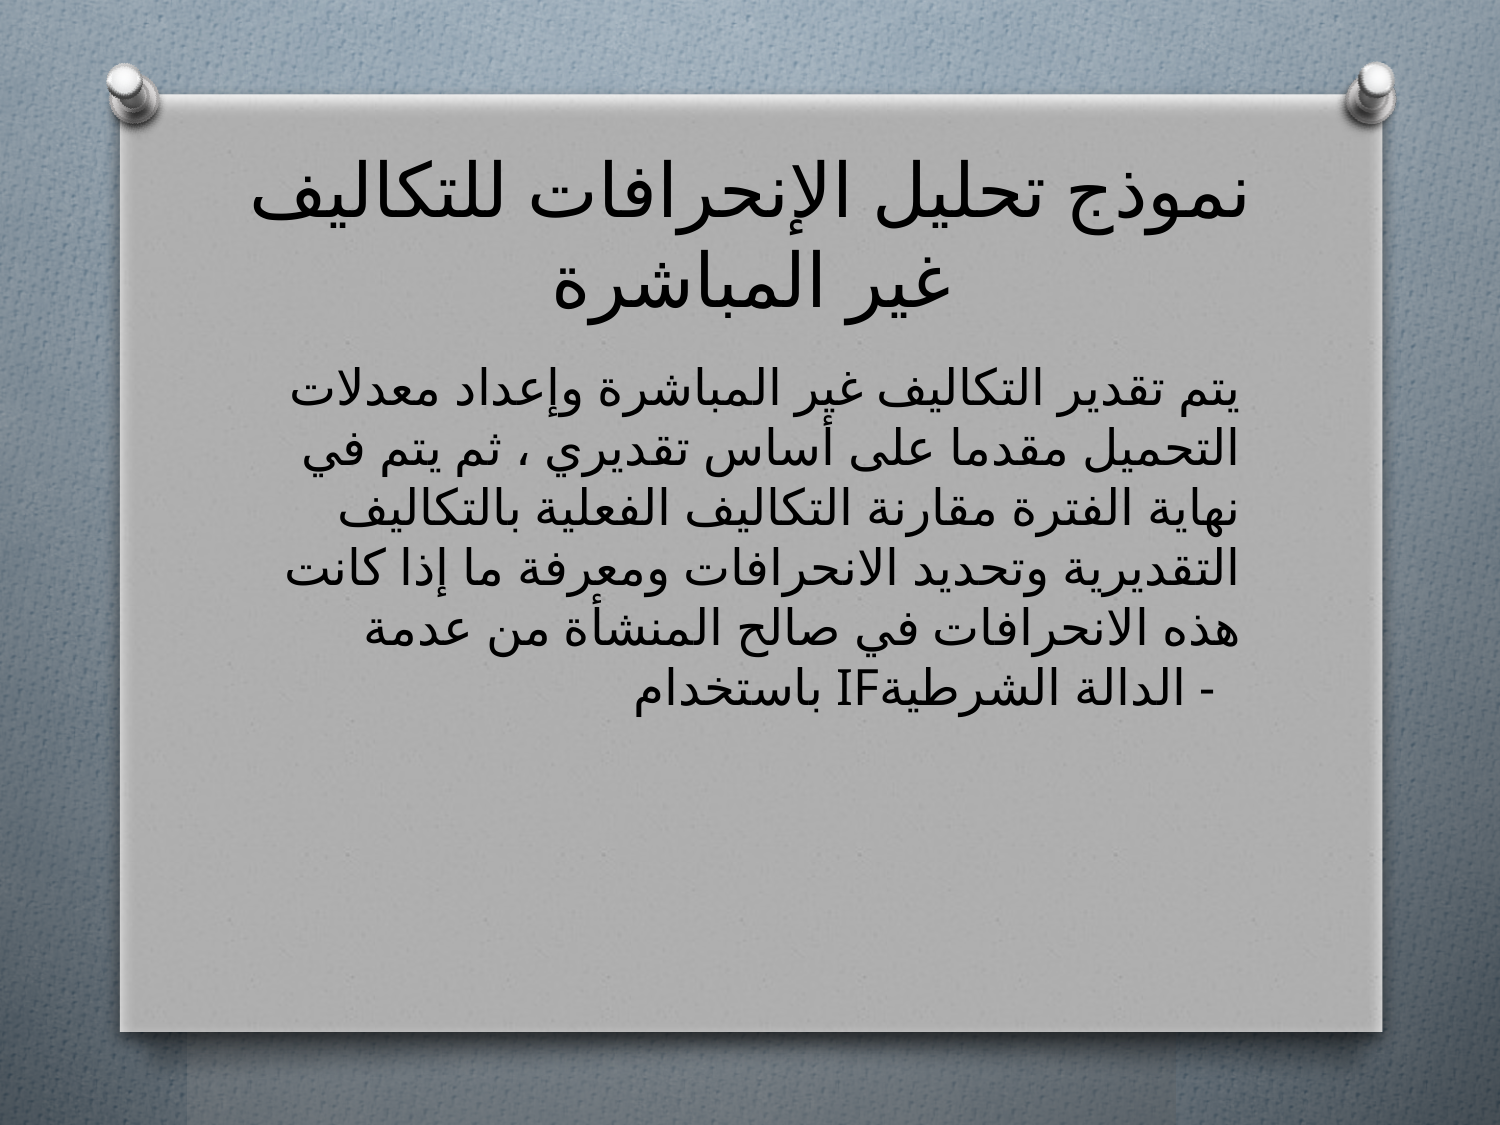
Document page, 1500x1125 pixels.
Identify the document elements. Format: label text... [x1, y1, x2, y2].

list يتم تقدير التكاليف غير المباشرة وإعداد معدلات التحميل مقدما على أساس تقديري ، ثم يتم في نهاية الفترة مقارنة التكاليف الفعلية بالتكاليف التقديرية وتحديد الانحرافات ومعرفة ما إذا كانت هذه الانحرافات في صالح المنشأة من عدمة باستخدام IFالدالة الشرطية - [240, 347, 1257, 939]
picture [75, 29, 198, 153]
title نموذج تحليل الإنحرافات للتكاليف غير المباشرة [179, 134, 1323, 332]
picture [1317, 35, 1439, 156]
